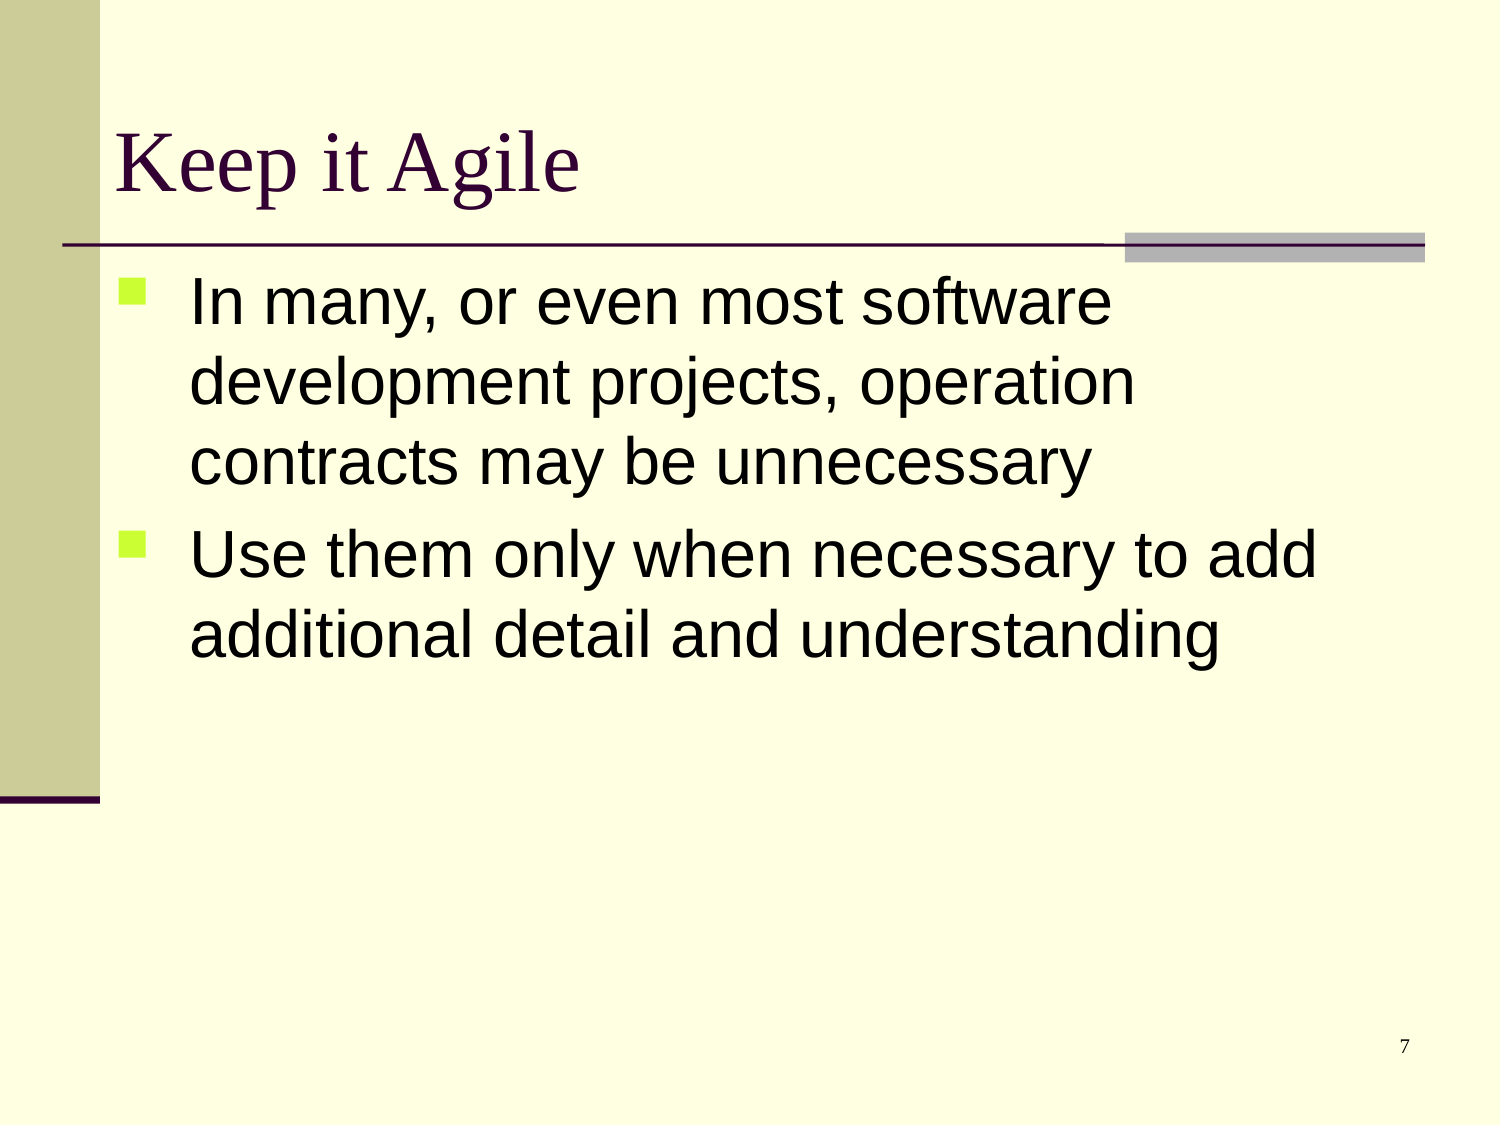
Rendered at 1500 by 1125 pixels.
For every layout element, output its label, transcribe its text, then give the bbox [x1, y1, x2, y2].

title Keep it Agile [99, 62, 1376, 249]
slide_number 7 [1112, 1024, 1426, 1101]
list In many, or even most software development projects, operation contracts may be unnecessary Use them only when necessary to add additional detail and understanding [99, 249, 1376, 994]
